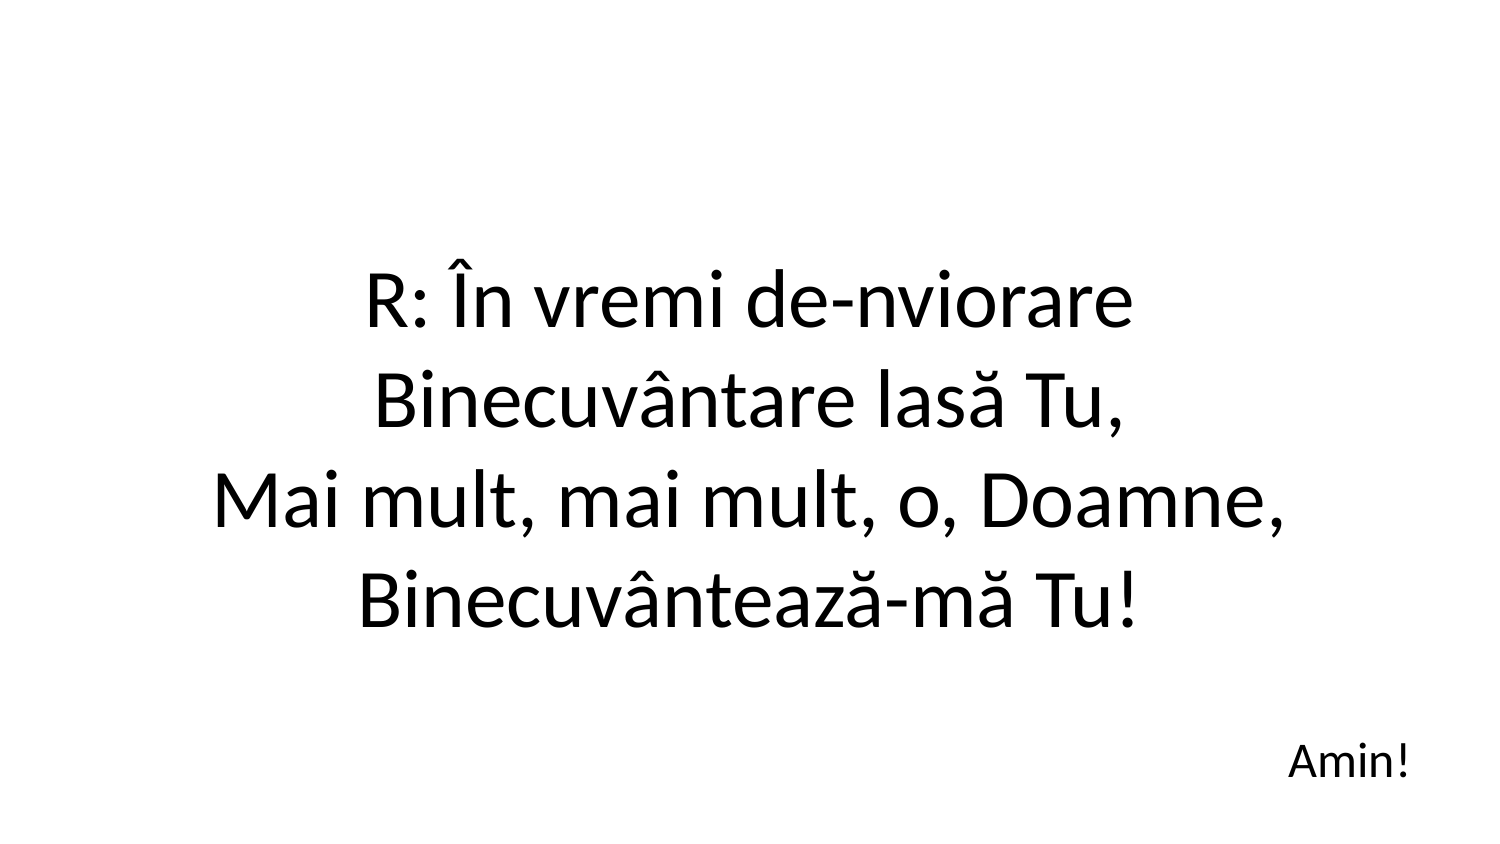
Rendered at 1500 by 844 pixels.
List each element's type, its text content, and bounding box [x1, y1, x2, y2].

text_box Amin! [1273, 674, 1427, 795]
text_box R: În vremi de-nviorare Binecuvântare lasă Tu, Mai mult, mai mult, o, Doamne, Binecuvântează-mă Tu! [196, 192, 1304, 652]
